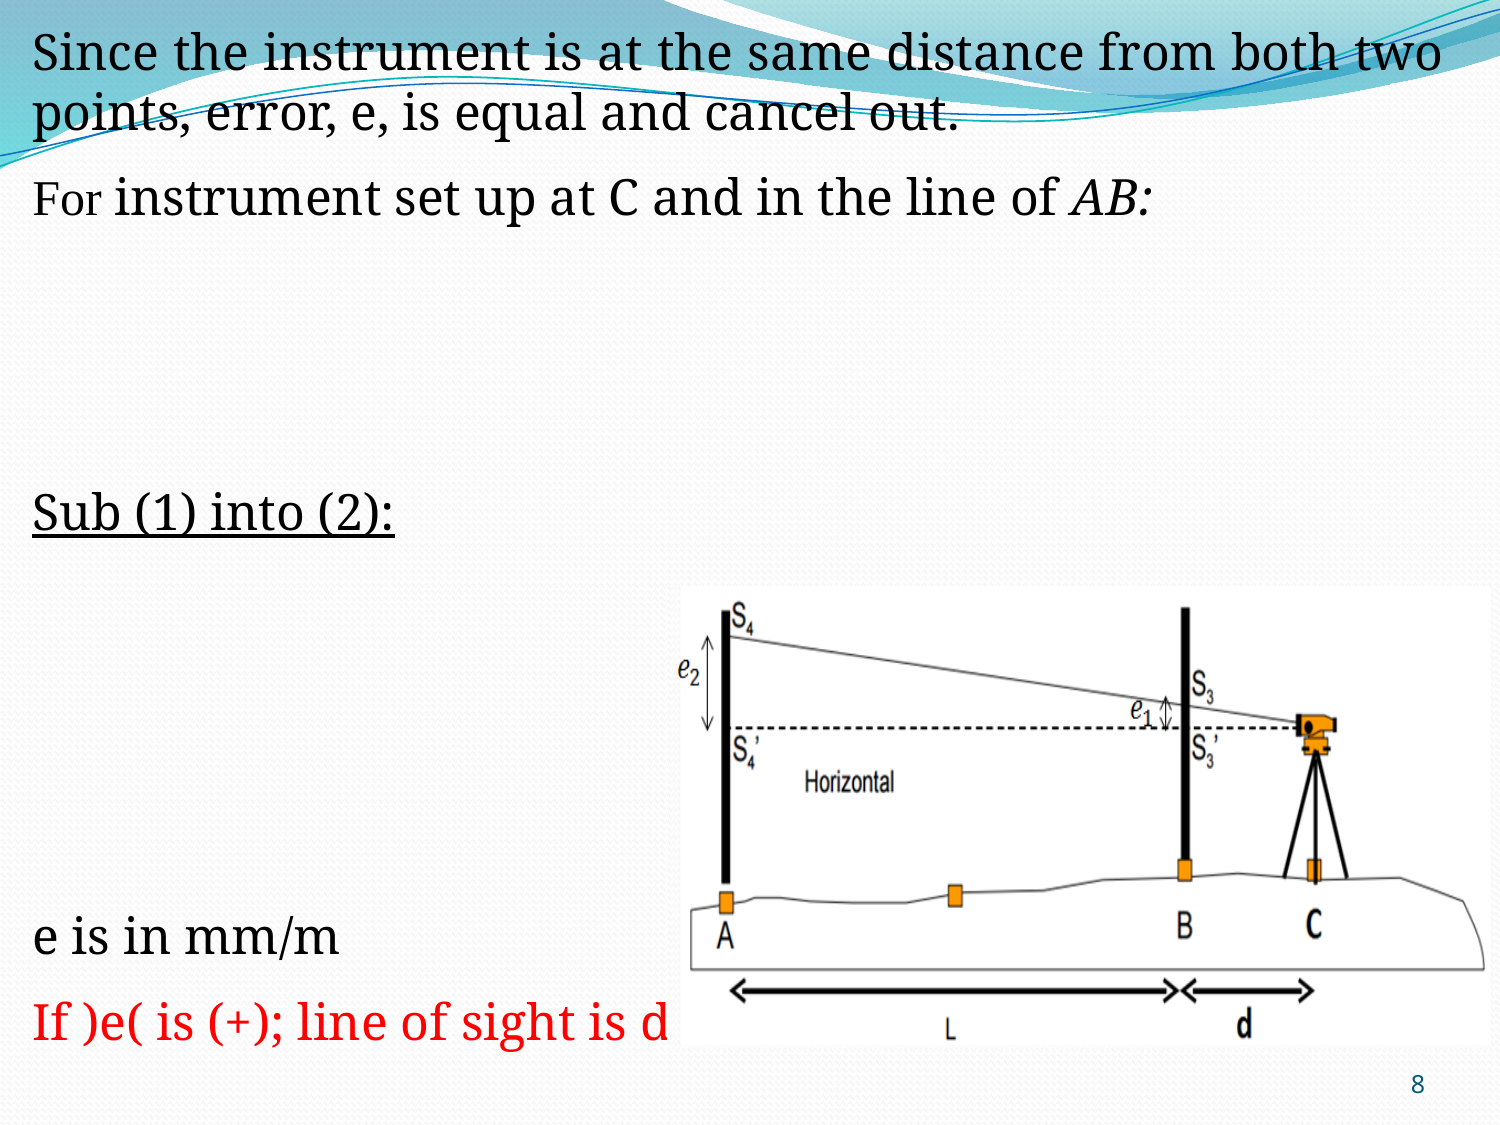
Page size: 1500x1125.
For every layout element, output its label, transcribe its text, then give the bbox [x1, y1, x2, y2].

picture [667, 585, 1495, 1051]
slide_number 8 [1299, 1064, 1425, 1103]
